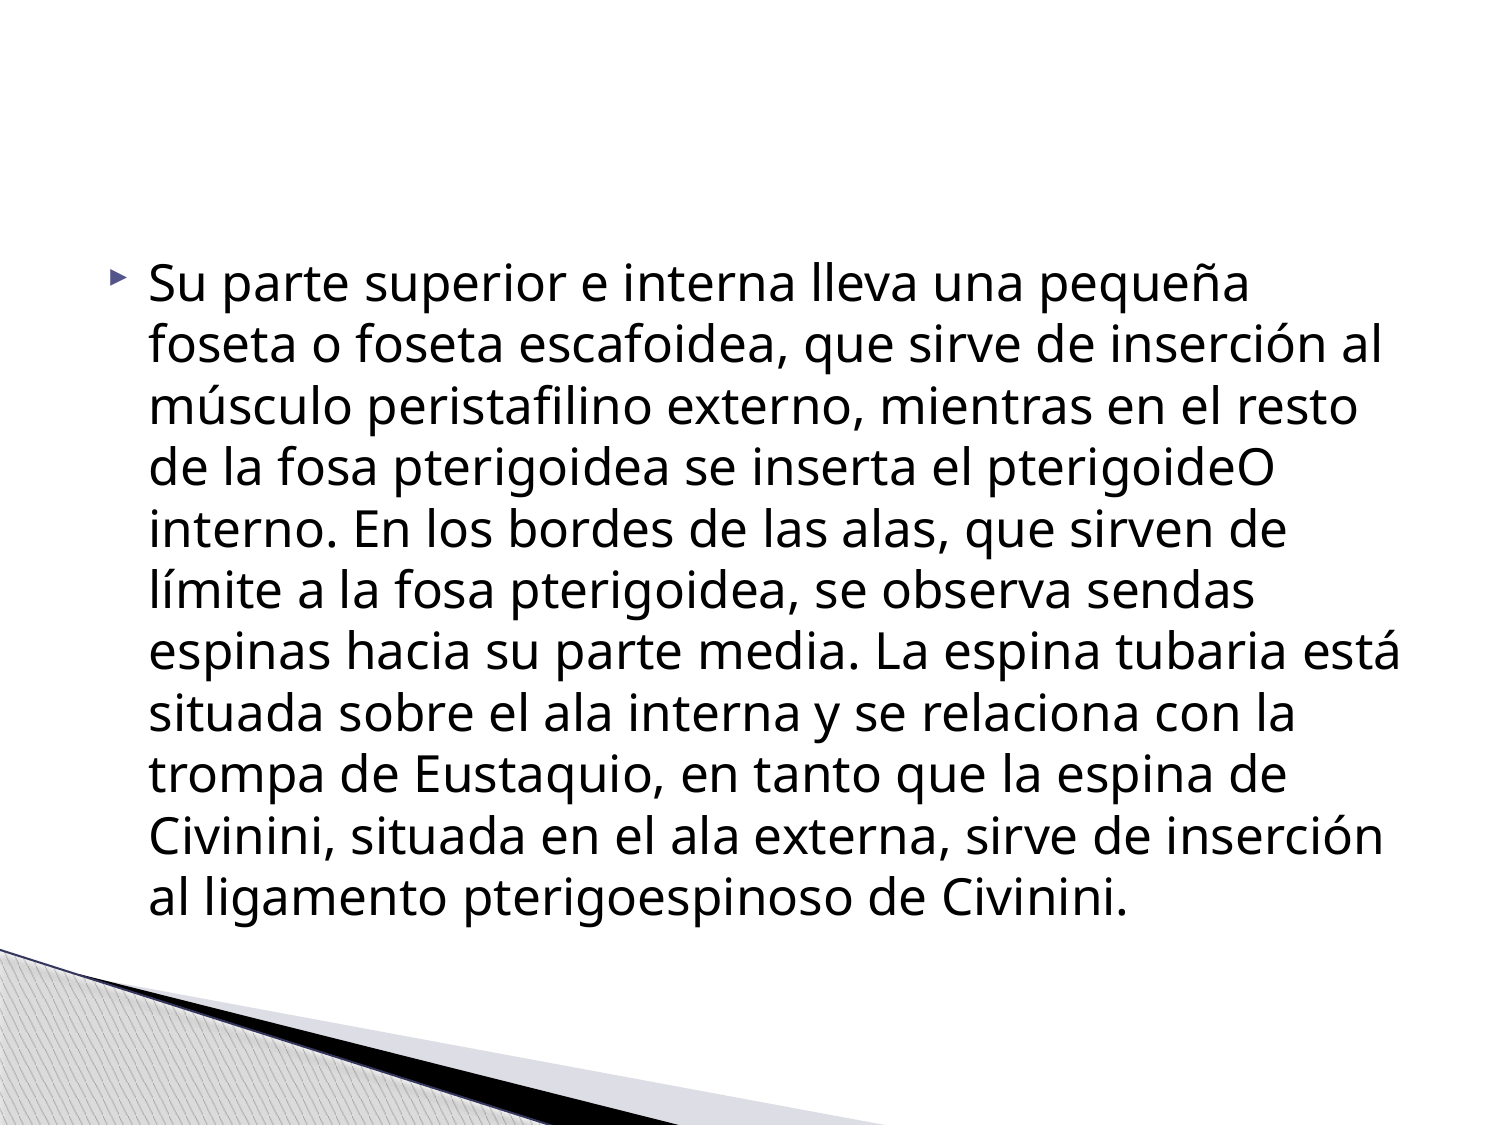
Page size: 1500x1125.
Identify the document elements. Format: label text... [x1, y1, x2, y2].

list Su parte superior e interna lleva una pequeña foseta o foseta escafoidea, que sirve de inserción al músculo peristafilino externo, mientras en el resto de la fosa pterigoidea se inserta el pterigoideO interno. En los bordes de las alas, que sirven de límite a la fosa pterigoidea, se observa sendas espinas hacia su parte media. La espina tubaria está situada sobre el ala interna y se relaciona con la trompa de Eustaquio, en tanto que la espina de Civinini, situada en el ala externa, sirve de inserción al ligamento pterigoespinoso de Civinini. [75, 243, 1425, 986]
